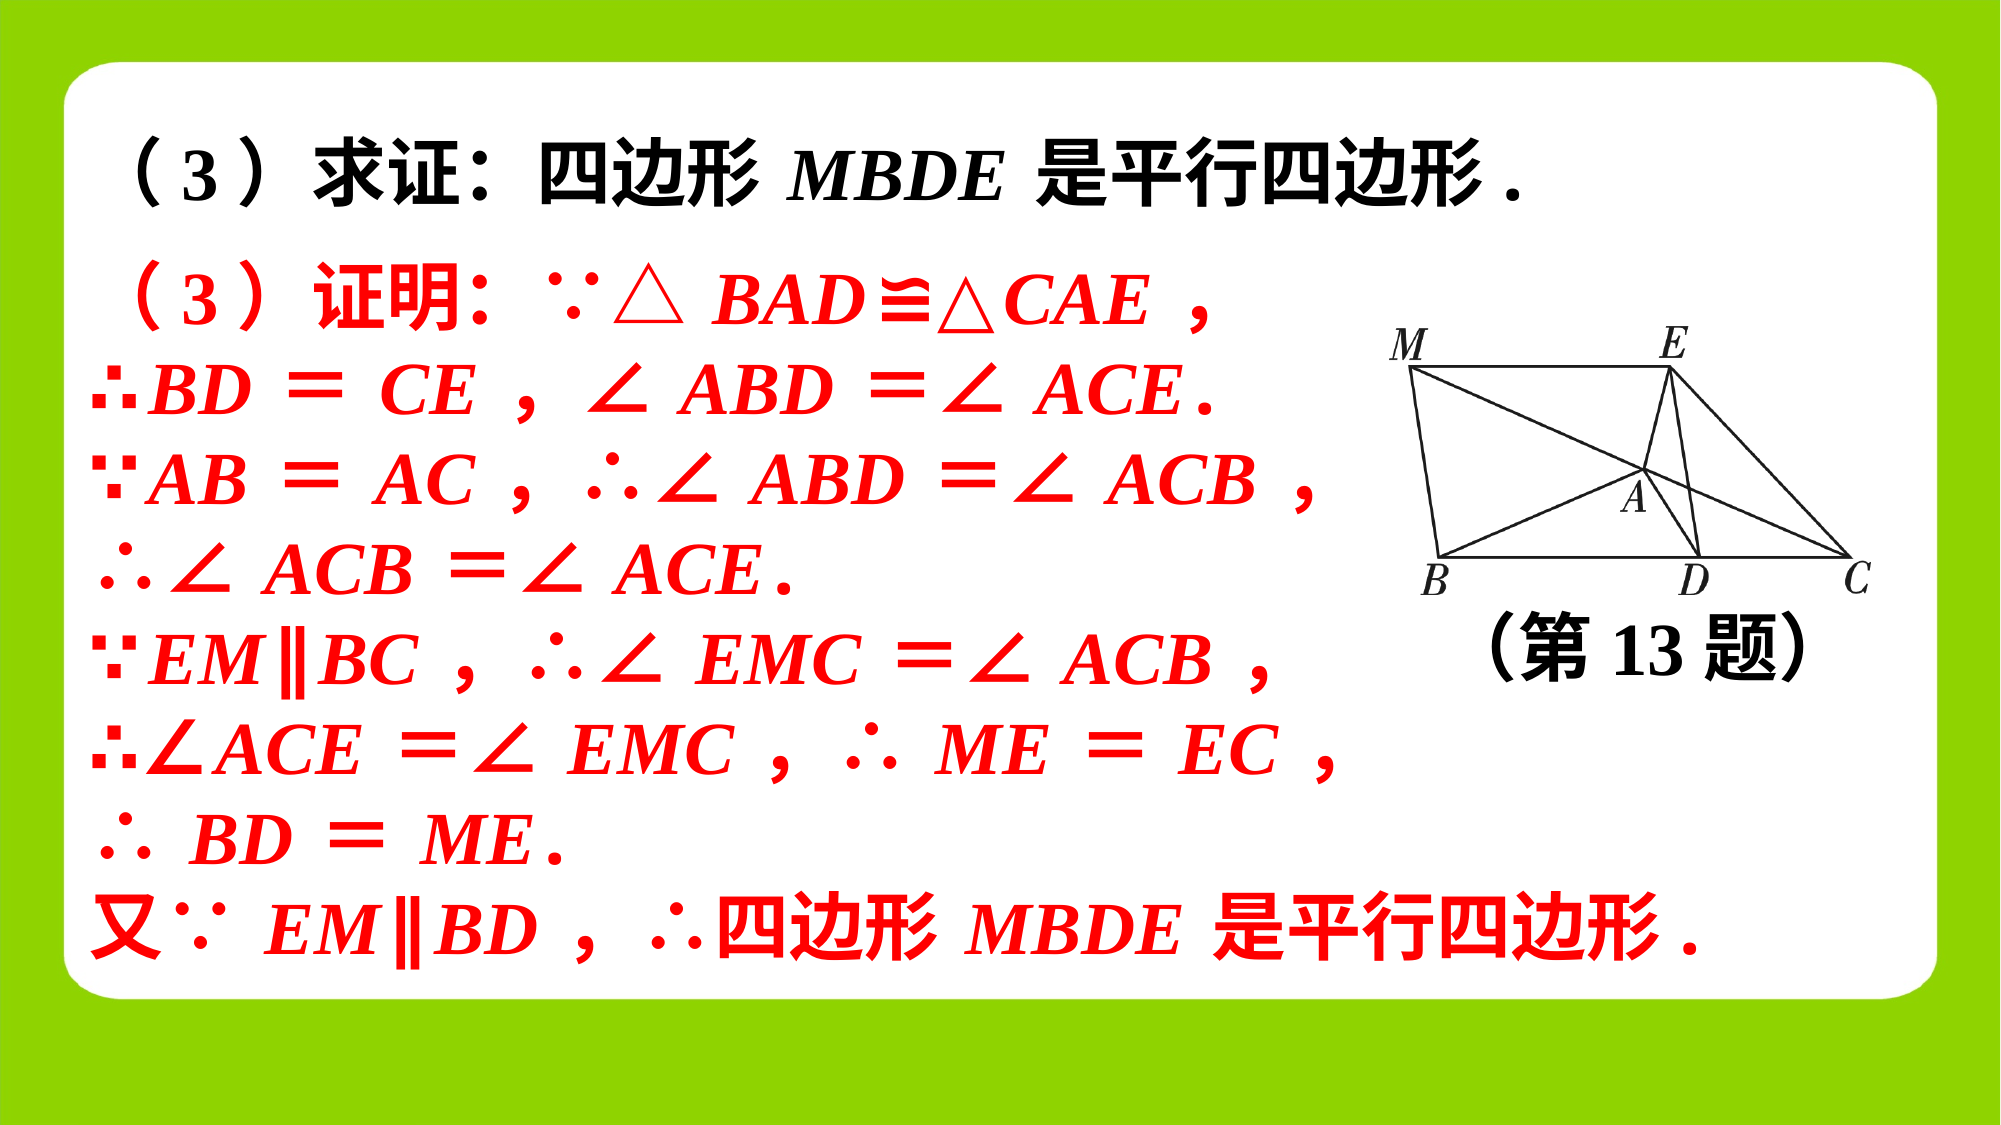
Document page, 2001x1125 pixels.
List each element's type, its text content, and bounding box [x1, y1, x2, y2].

picture [0, 0, 2001, 1125]
text_box （3）证明：∵△BAD≌△CAE， ∴BD＝CE，∠ABD＝∠ACE. ∵AB＝AC，∴∠ABD＝∠ACB， ∴∠ACB＝∠ACE. ∵EM∥BC，∴∠EMC＝∠ACB， ∴∠ACE＝∠EMC，∴ME＝EC， ∴BD＝ME. 又∵EM∥BD，∴四边形MBDE是平行四边形. [88, 249, 1827, 1024]
text_box （3）求证：四边形MBDE是平行四边形. [88, 125, 1468, 217]
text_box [1389, 326, 1871, 692]
